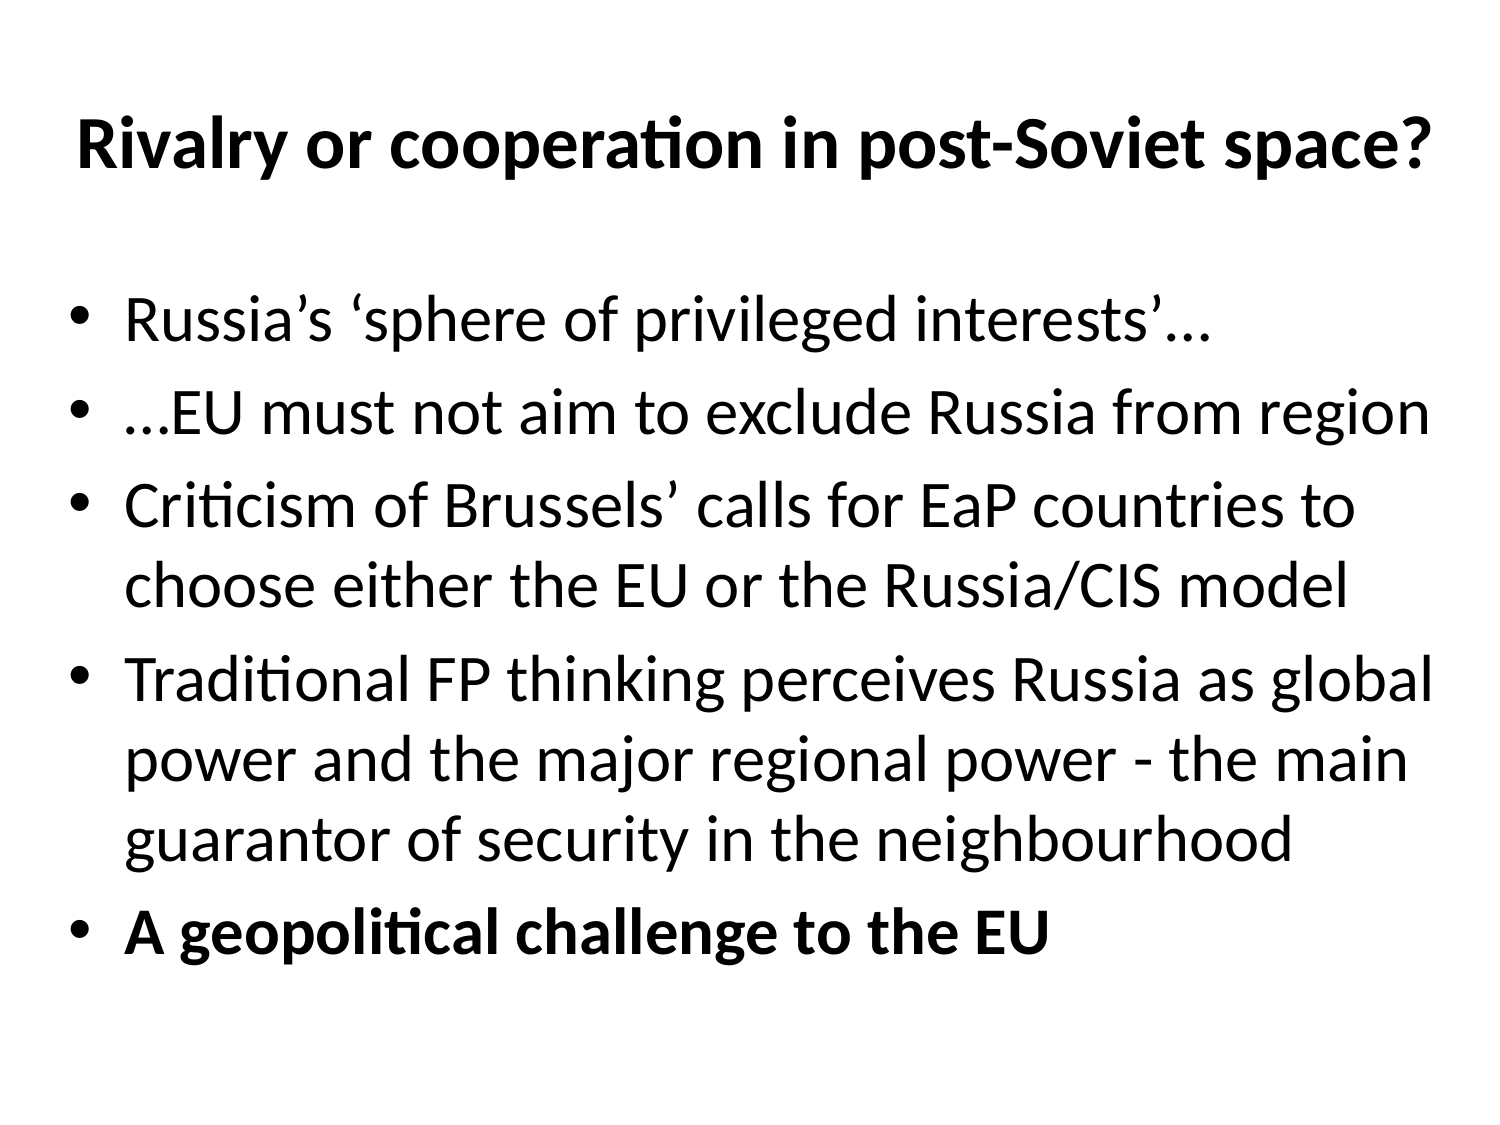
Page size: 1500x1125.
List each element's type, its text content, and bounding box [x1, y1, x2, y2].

title Rivalry or cooperation in post-Soviet space? [29, 45, 1483, 233]
list Russia’s ‘sphere of privileged interests’… …EU must not aim to exclude Russia from region Criticism of Brussels’ calls for EaP countries to choose either the EU or the Russia/CIS model Traditional FP thinking perceives Russia as global power and the major regional power - the main guarantor of security in the neighbourhood A geopolitical challenge to the EU [53, 267, 1459, 1047]
